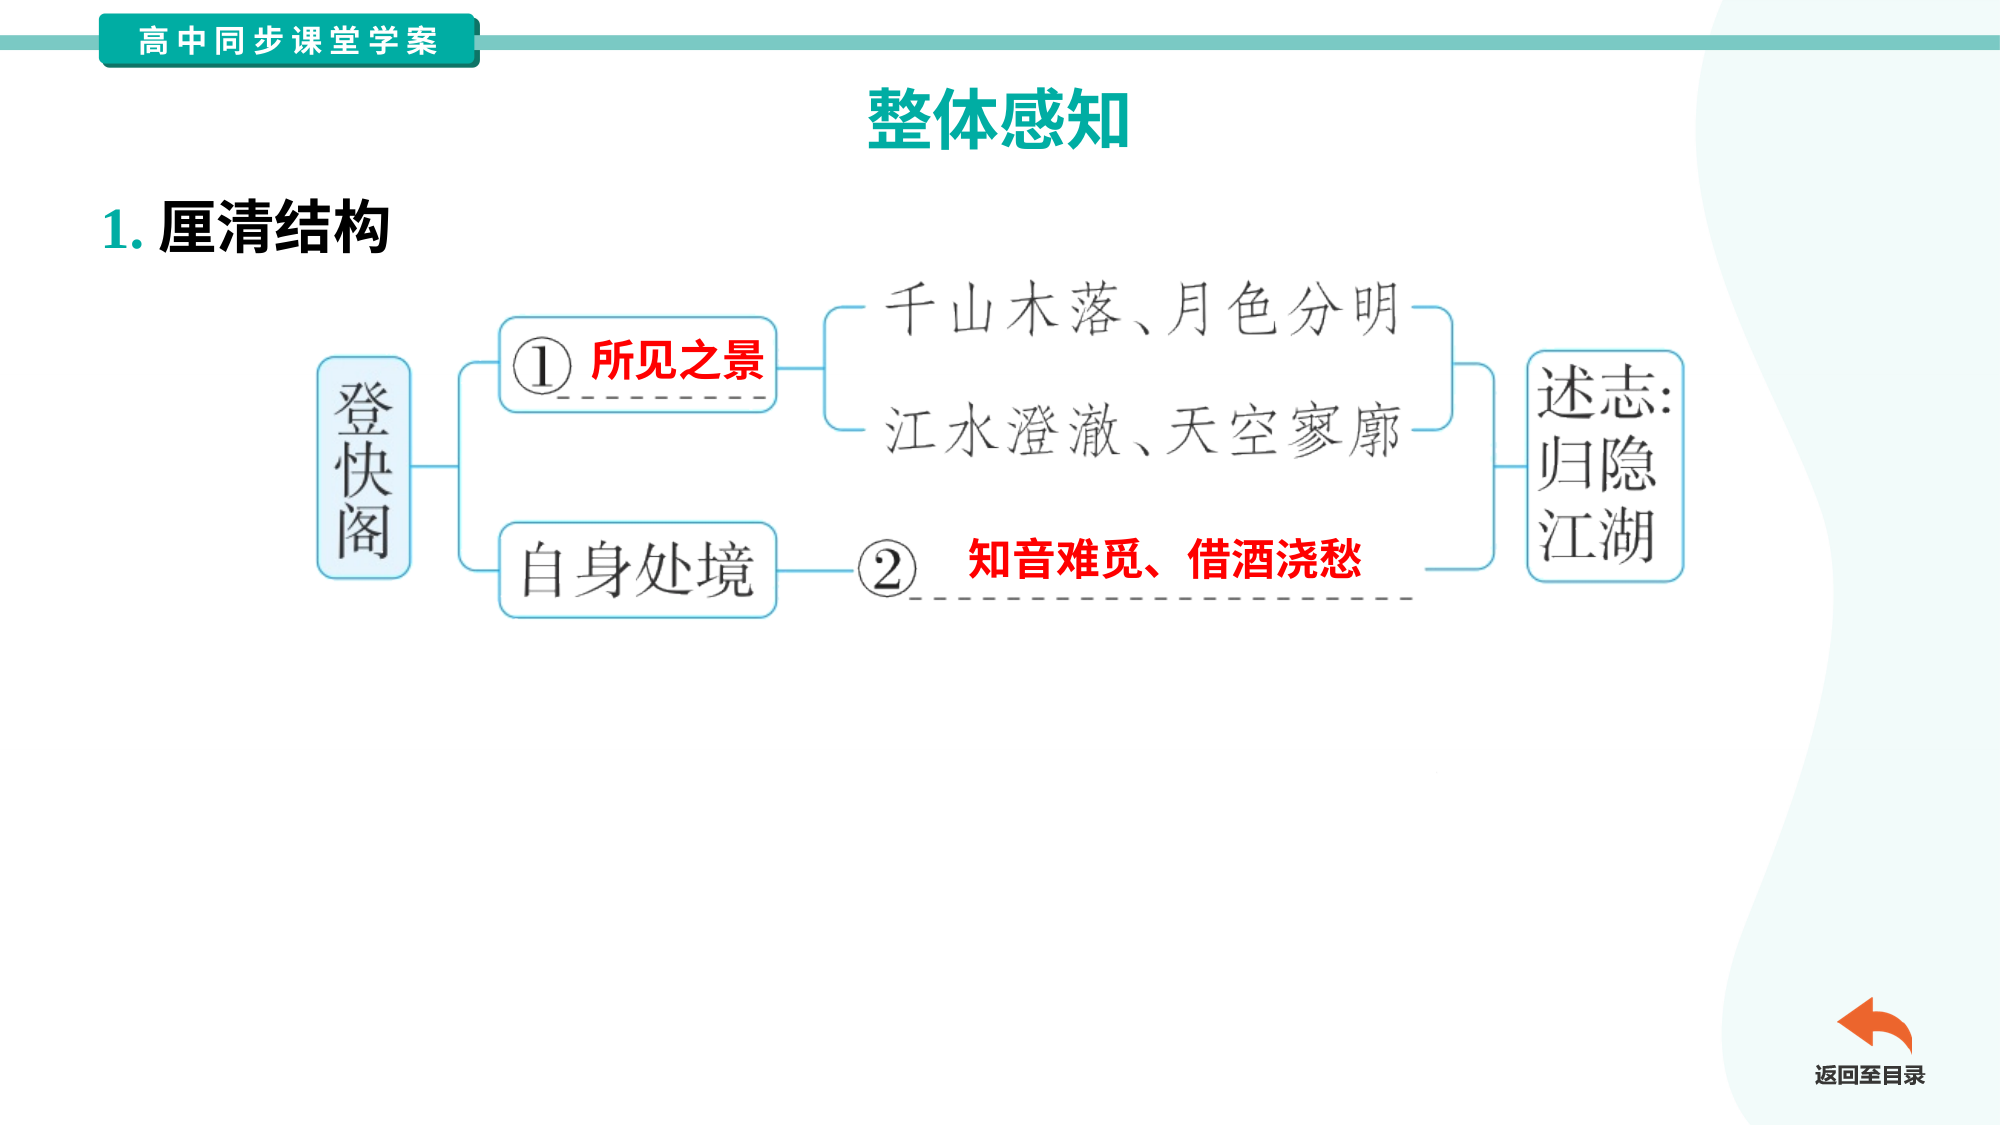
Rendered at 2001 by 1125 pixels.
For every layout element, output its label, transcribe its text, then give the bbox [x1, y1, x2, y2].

text_box 1.厘清结构 [100, 156, 1899, 250]
text_box 整体感知 [100, 76, 1899, 156]
picture [0, 0, 2000, 1125]
